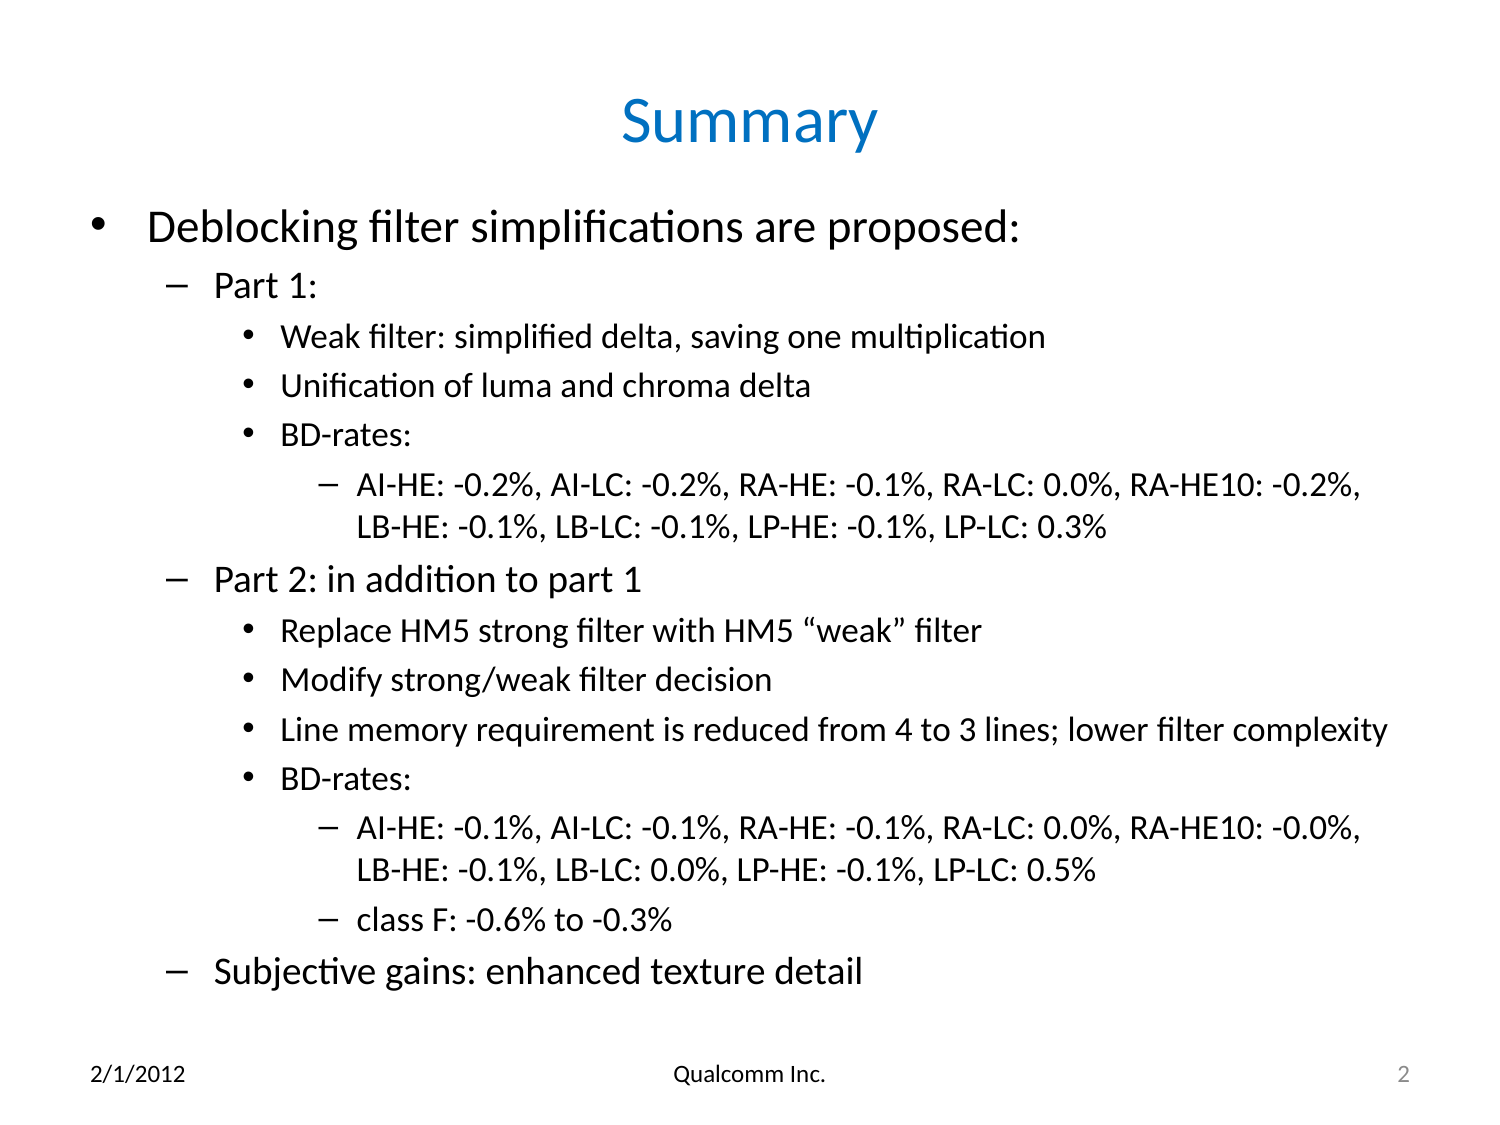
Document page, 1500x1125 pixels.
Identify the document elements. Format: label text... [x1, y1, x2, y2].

title Summary [75, 45, 1425, 187]
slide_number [75, 1042, 425, 1103]
slide_number 2 [1074, 1042, 1425, 1103]
list Deblocking filter simplifications are proposed: Part 1: Weak filter: simplified delta, saving one multiplication Unification of luma and chroma delta BD-rates: AI-HE: -0.2%, AI-LC: -0.2%, RA-HE: -0.1%, RA-LC: 0.0%, RA-HE10: -0.2%, LB-HE: -0.1%, LB-LC: -0.1%, LP-HE: -0.1%, LP-LC: 0.3% Part 2: in addition to part 1 Replace HM5 strong filter with HM5 “weak” filter Modify strong/weak filter decision Line memory requirement is reduced from 4 to 3 lines; lower filter complexity BD-rates: AI-HE: -0.1%, AI-LC: -0.1%, RA-HE: -0.1%, RA-LC: 0.0%, RA-HE10: -0.0%, LB-HE: -0.1%, LB-LC: 0.0%, LP-HE: -0.1%, LP-LC: 0.5% class F: -0.6% to -0.3% Subjective gains: enhanced texture detail [75, 187, 1425, 1005]
footer Qualcomm Inc. [512, 1042, 988, 1103]
